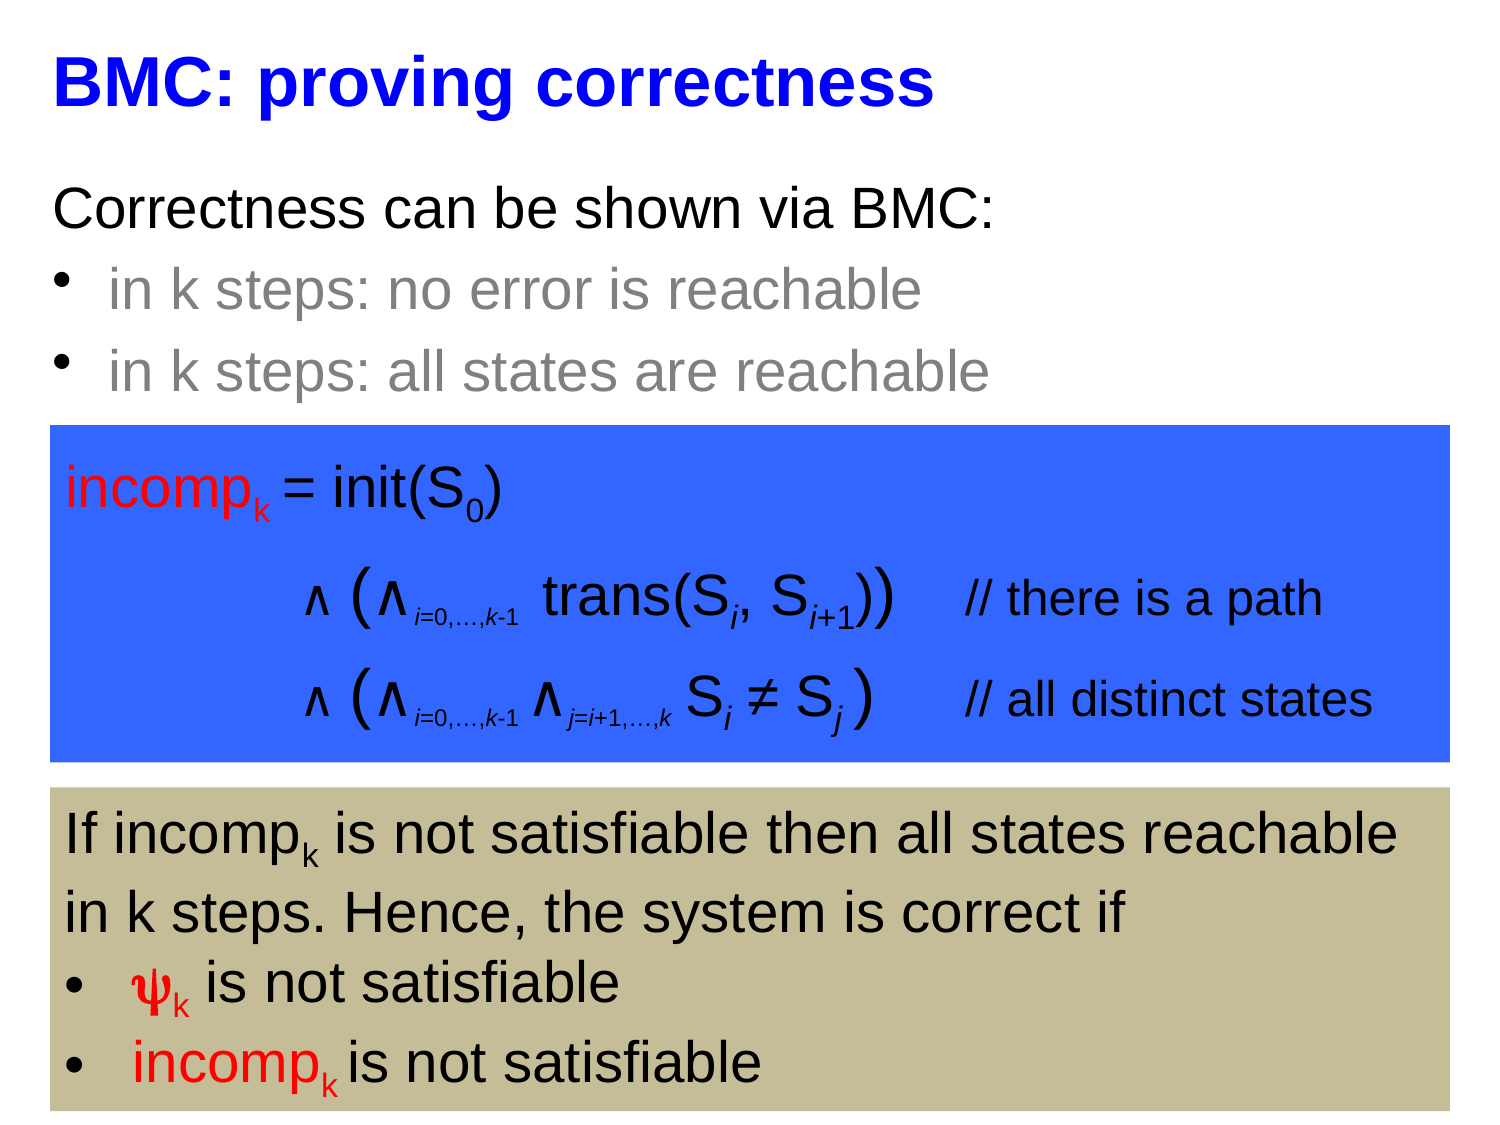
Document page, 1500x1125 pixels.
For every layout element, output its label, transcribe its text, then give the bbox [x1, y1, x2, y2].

list Correctness can be shown via BMC: in k steps: no error is reachable in k steps: all states are reachable [37, 162, 1476, 426]
title BMC: proving correctness [37, 19, 1476, 138]
text_box incompk = init(S0) ∧ (∧i=0,…,k-1 trans(Si, Si+1)) // there is a path ∧ (∧i=0,…,k-1 ∧j=i+1,…,k Si ≠ Sj ) // all distinct states [50, 425, 1450, 763]
text_box If incompk is not satisfiable then all states reachable in k steps. Hence, the system is correct if k is not satisfiable incompk is not satisfiable [50, 787, 1450, 1112]
